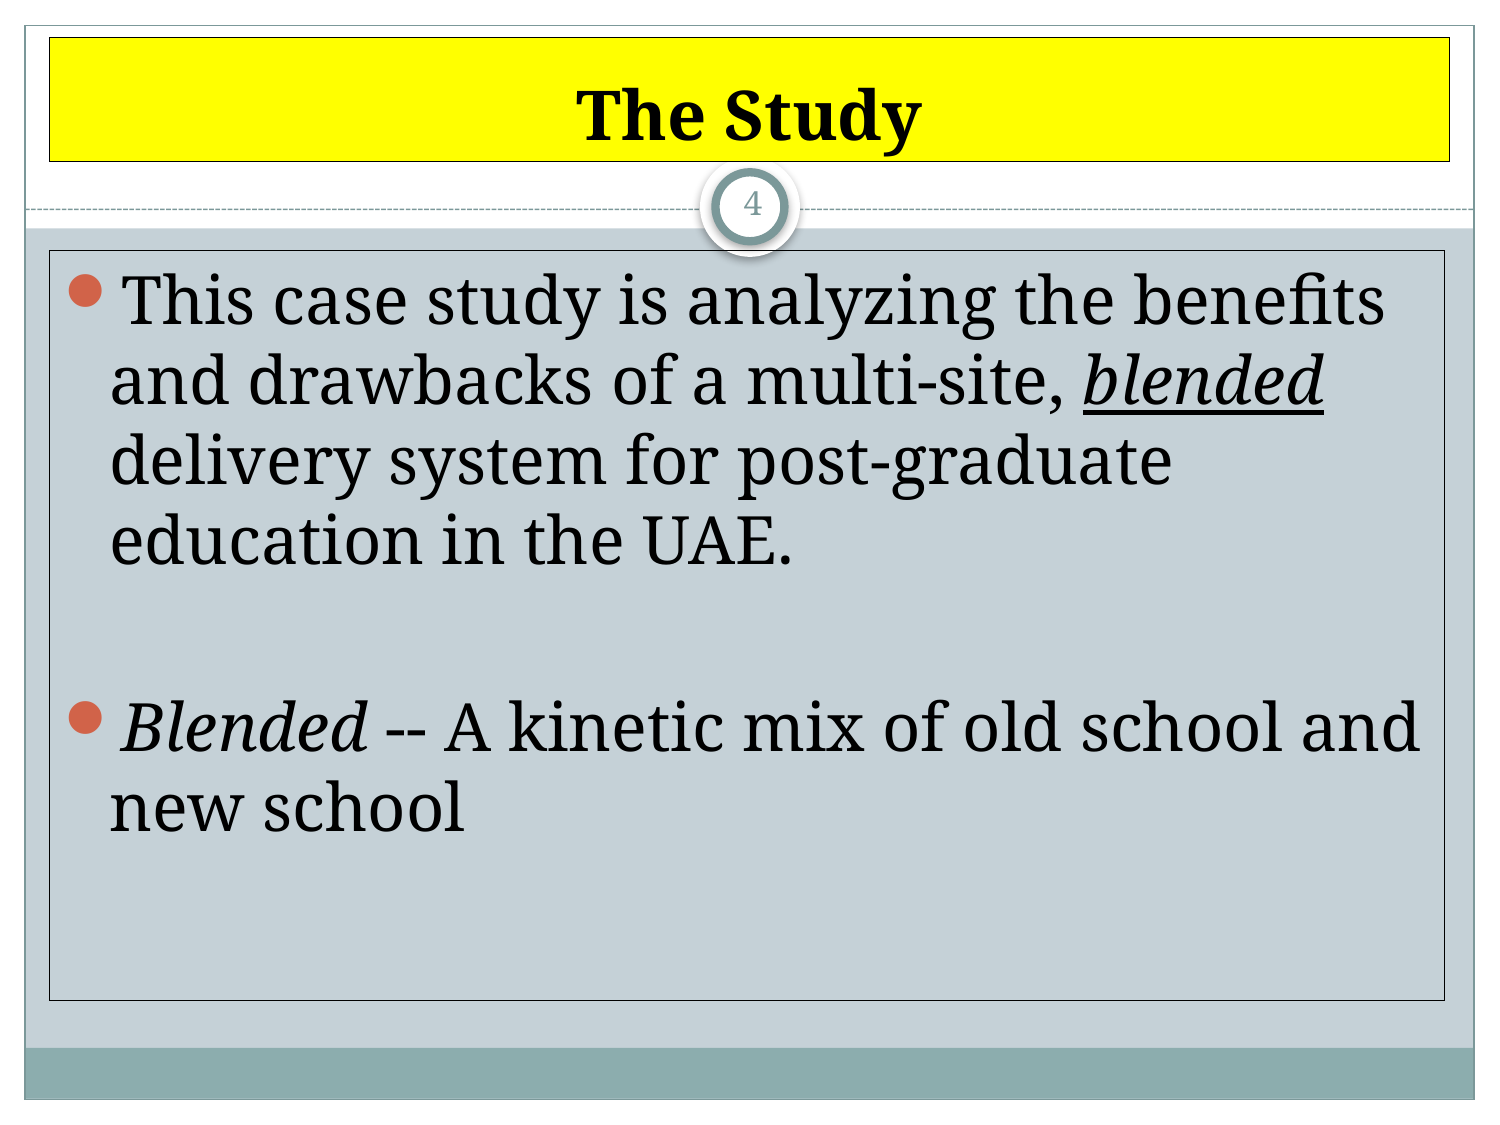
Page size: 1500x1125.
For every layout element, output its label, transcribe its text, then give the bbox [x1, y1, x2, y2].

list This case study is analyzing the benefits and drawbacks of a multi-site, blended delivery system for post-graduate education in the UAE. Blended -- A kinetic mix of old school and new school [49, 250, 1445, 1001]
title The Study [49, 37, 1450, 162]
slide_number 4 [715, 168, 791, 241]
